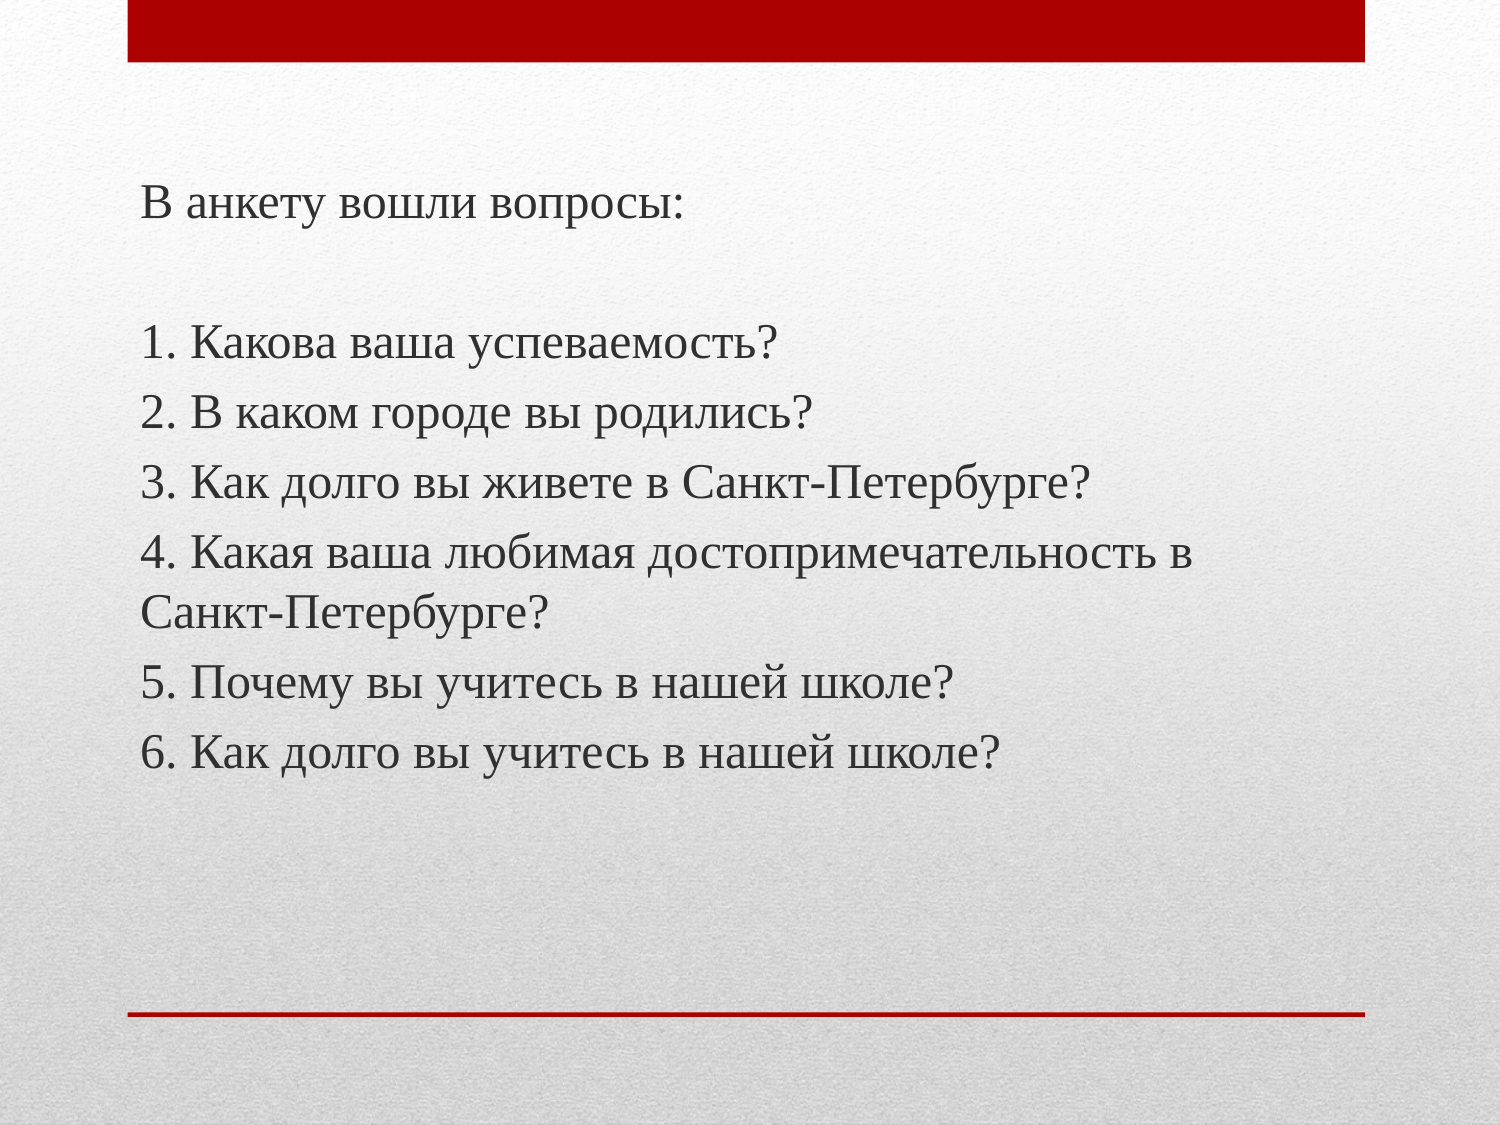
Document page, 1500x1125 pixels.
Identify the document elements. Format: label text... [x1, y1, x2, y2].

list В анкету вошли вопросы: 1. Какова ваша успеваемость? 2. В каком городе вы родились? 3. Как долго вы живете в Санкт-Петербурге? 4. Какая ваша любимая достопримечательность в Санкт-Петербурге? 5. Почему вы учитесь в нашей школе? 6. Как долго вы учитесь в нашей школе? [125, 112, 1363, 906]
